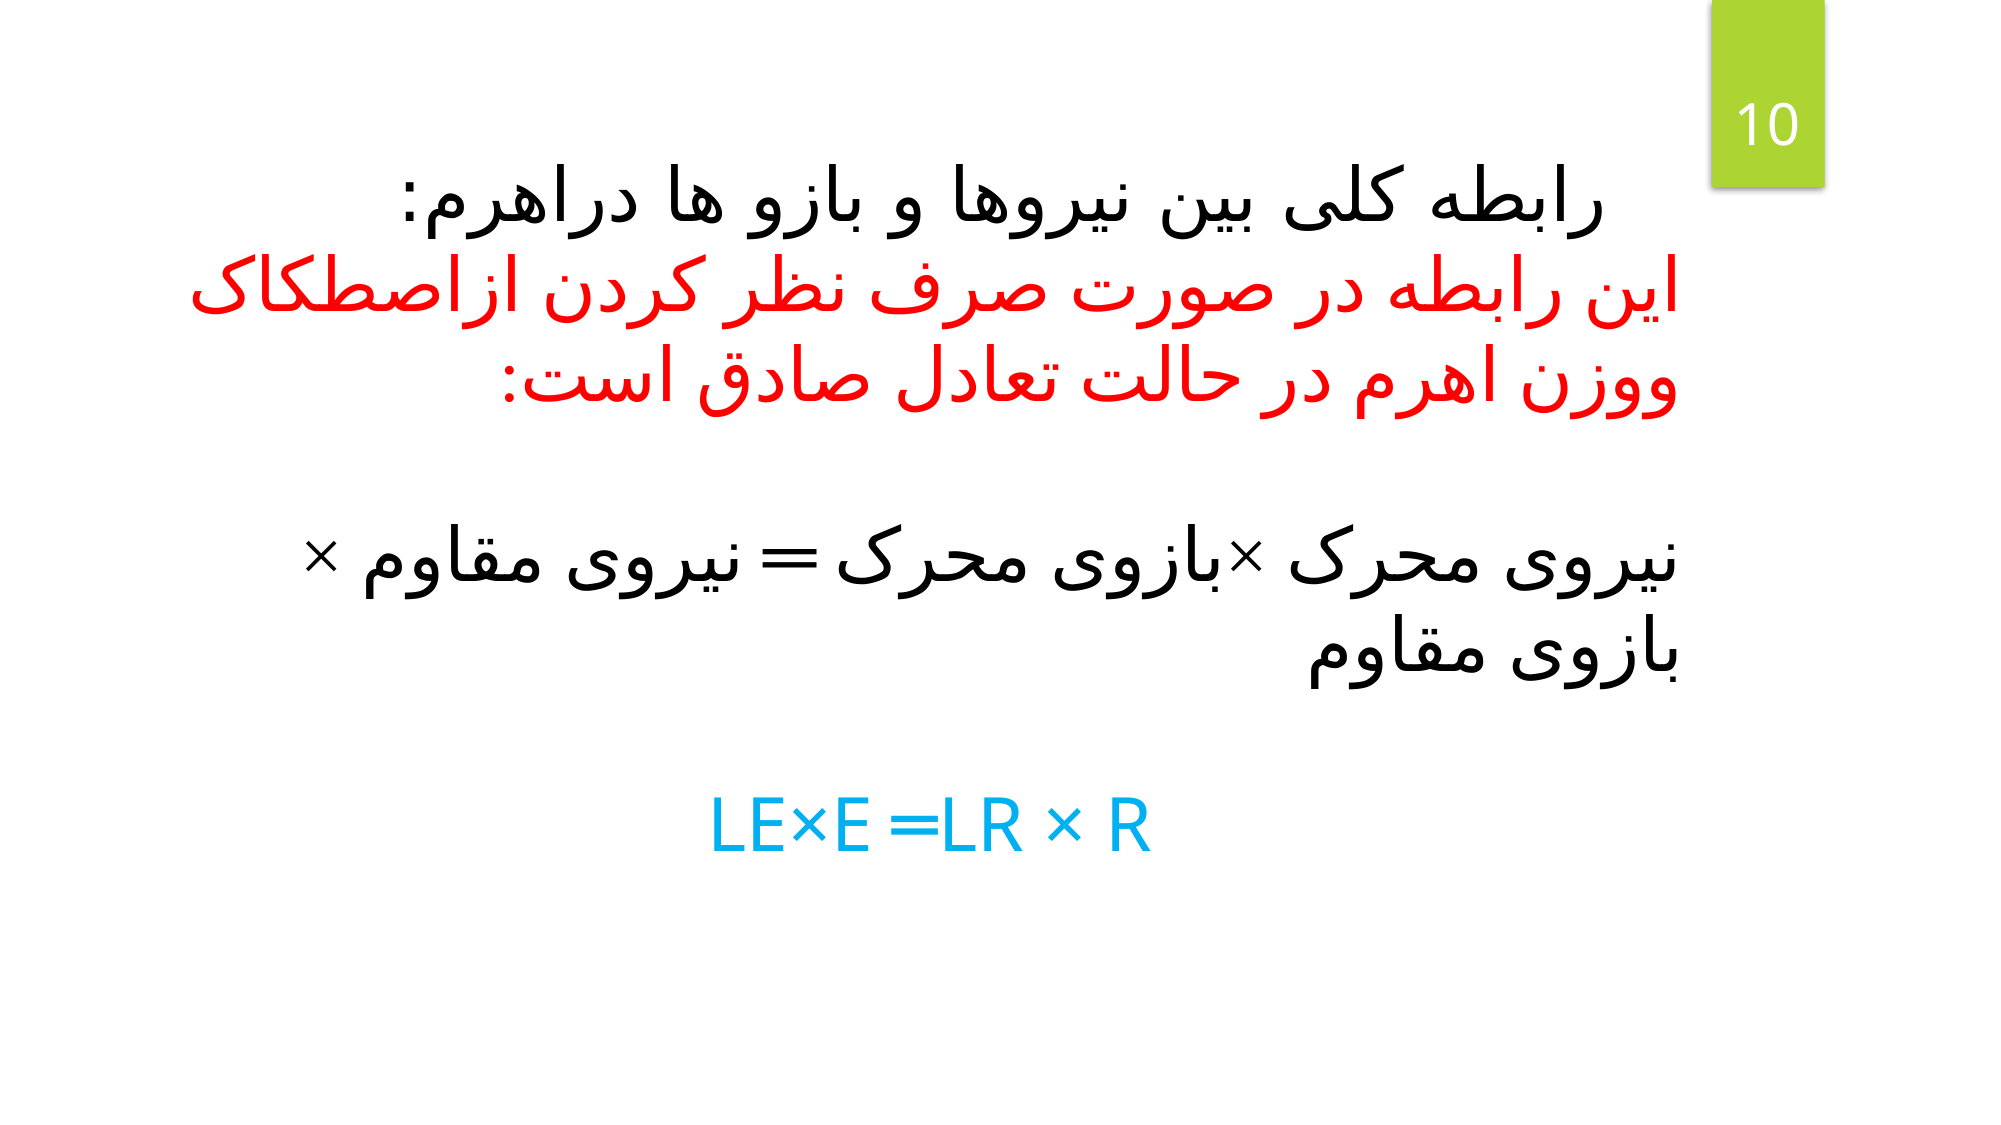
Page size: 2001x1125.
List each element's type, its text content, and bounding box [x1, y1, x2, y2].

slide_number 10 [1698, 48, 1836, 175]
text_box رابطه کلی بین نیروها و بازو ها دراهرم: این رابطه در صورت صرف نظر کردن ازاصطکاک ووزن اهرم در حالت تعادل صادق است: نیروی محرک ×بازوی محرک ═ نیروی مقاوم × بازوی مقاوم LE×E ═LR × R [162, 139, 1699, 1125]
